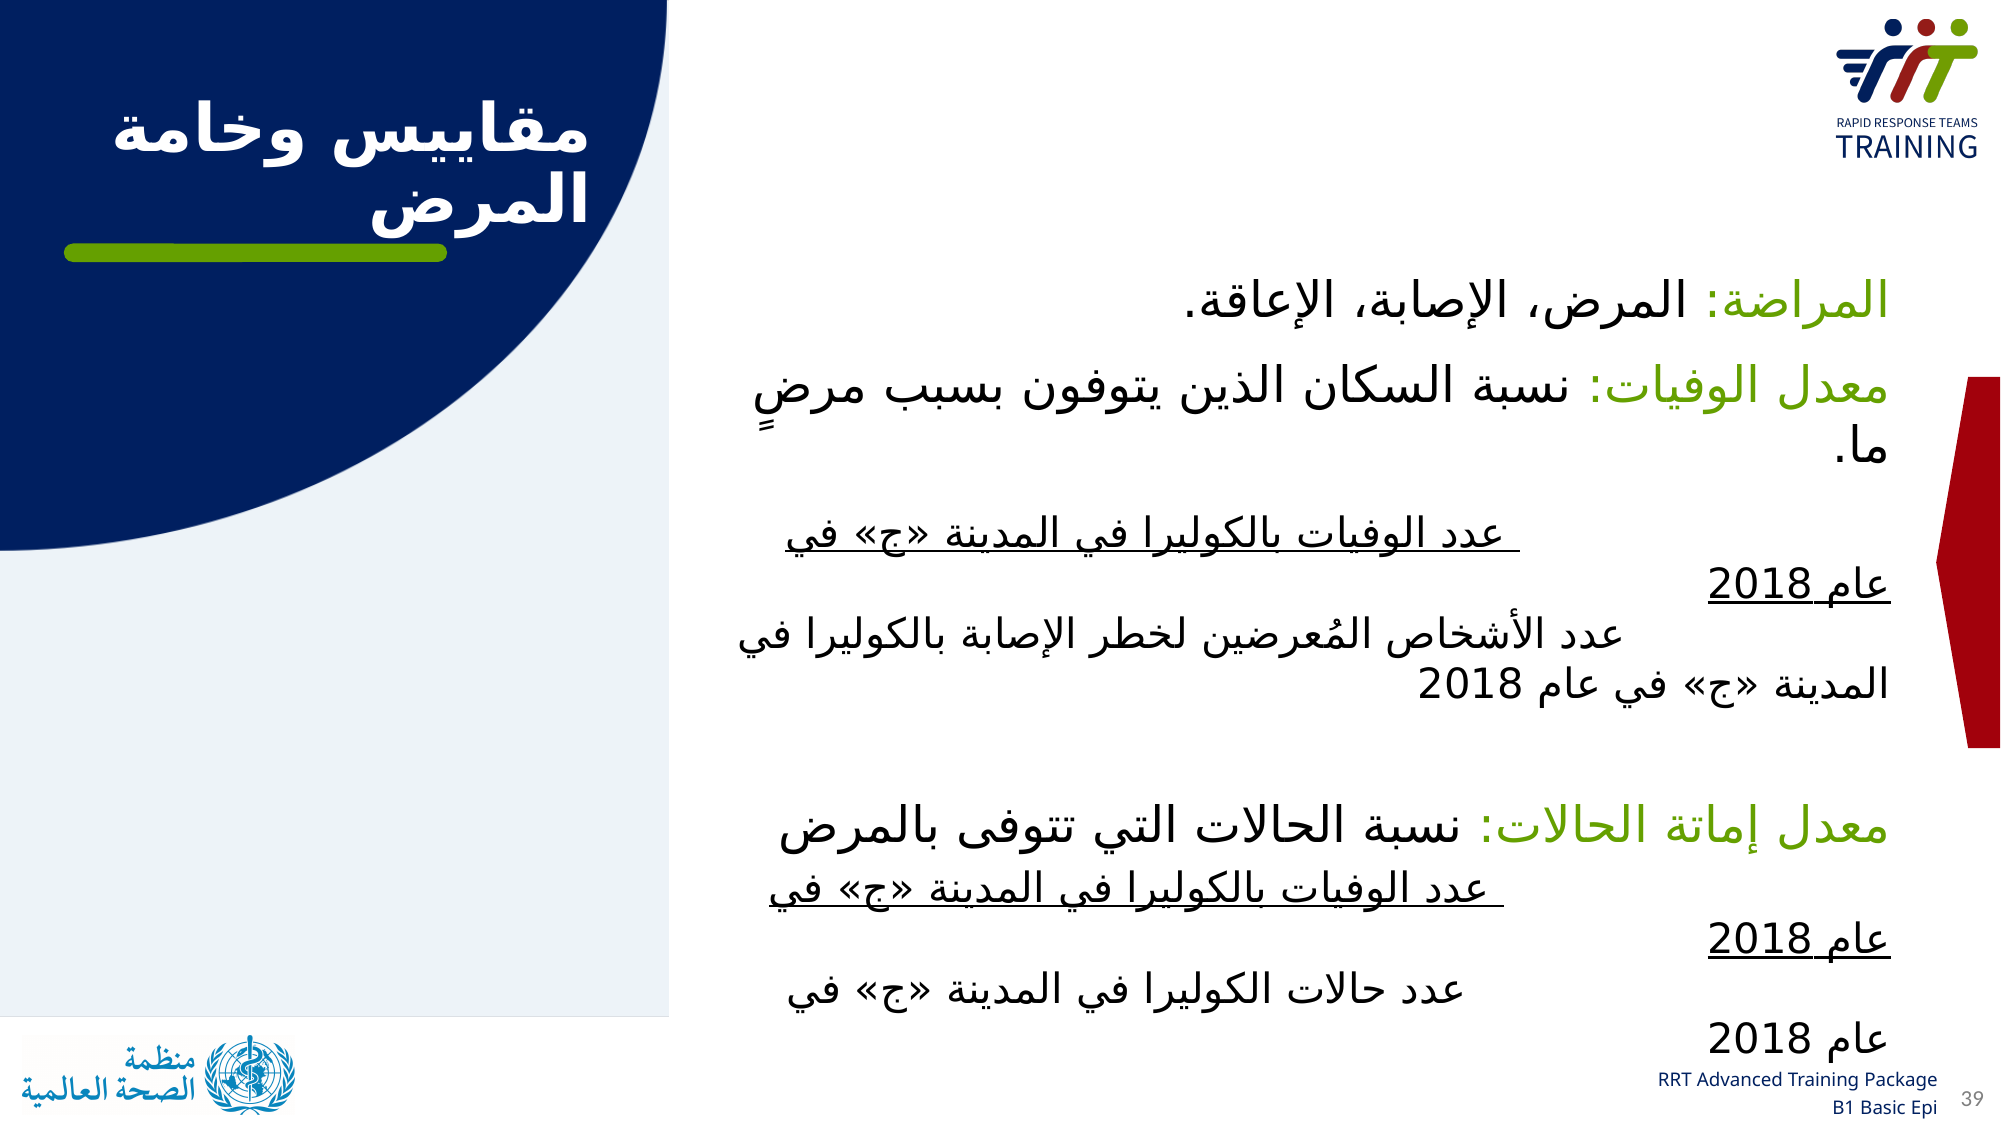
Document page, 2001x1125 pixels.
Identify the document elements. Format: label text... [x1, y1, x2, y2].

text_box [63, 243, 448, 263]
picture [22, 1035, 295, 1115]
picture [1835, 19, 1978, 167]
picture [252, 1050, 258, 1059]
text_box المراضة: المرض، الإصابة، الإعاقة. معدل الوفيات: نسبة السكان الذين يتوفون بسبب مرضٍ ما. عدد الوفيات بالكوليرا في المدينة «ج» في عام 2018 عدد الأشخاص المُعرضين لخطر الإصابة بالكوليرا في المدينة «ج» في عام 2018 معدل إماتة الحالات: نسبة الحالات التي تتوفى بالمرض عدد الوفيات بالكوليرا في المدينة «ج» في عام 2018 عدد حالات الكوليرا في المدينة «ج» في عام 2018 [706, 259, 1898, 1070]
text_box مقاييس وخامة المرض [63, 87, 600, 244]
picture [0, 0, 669, 1018]
